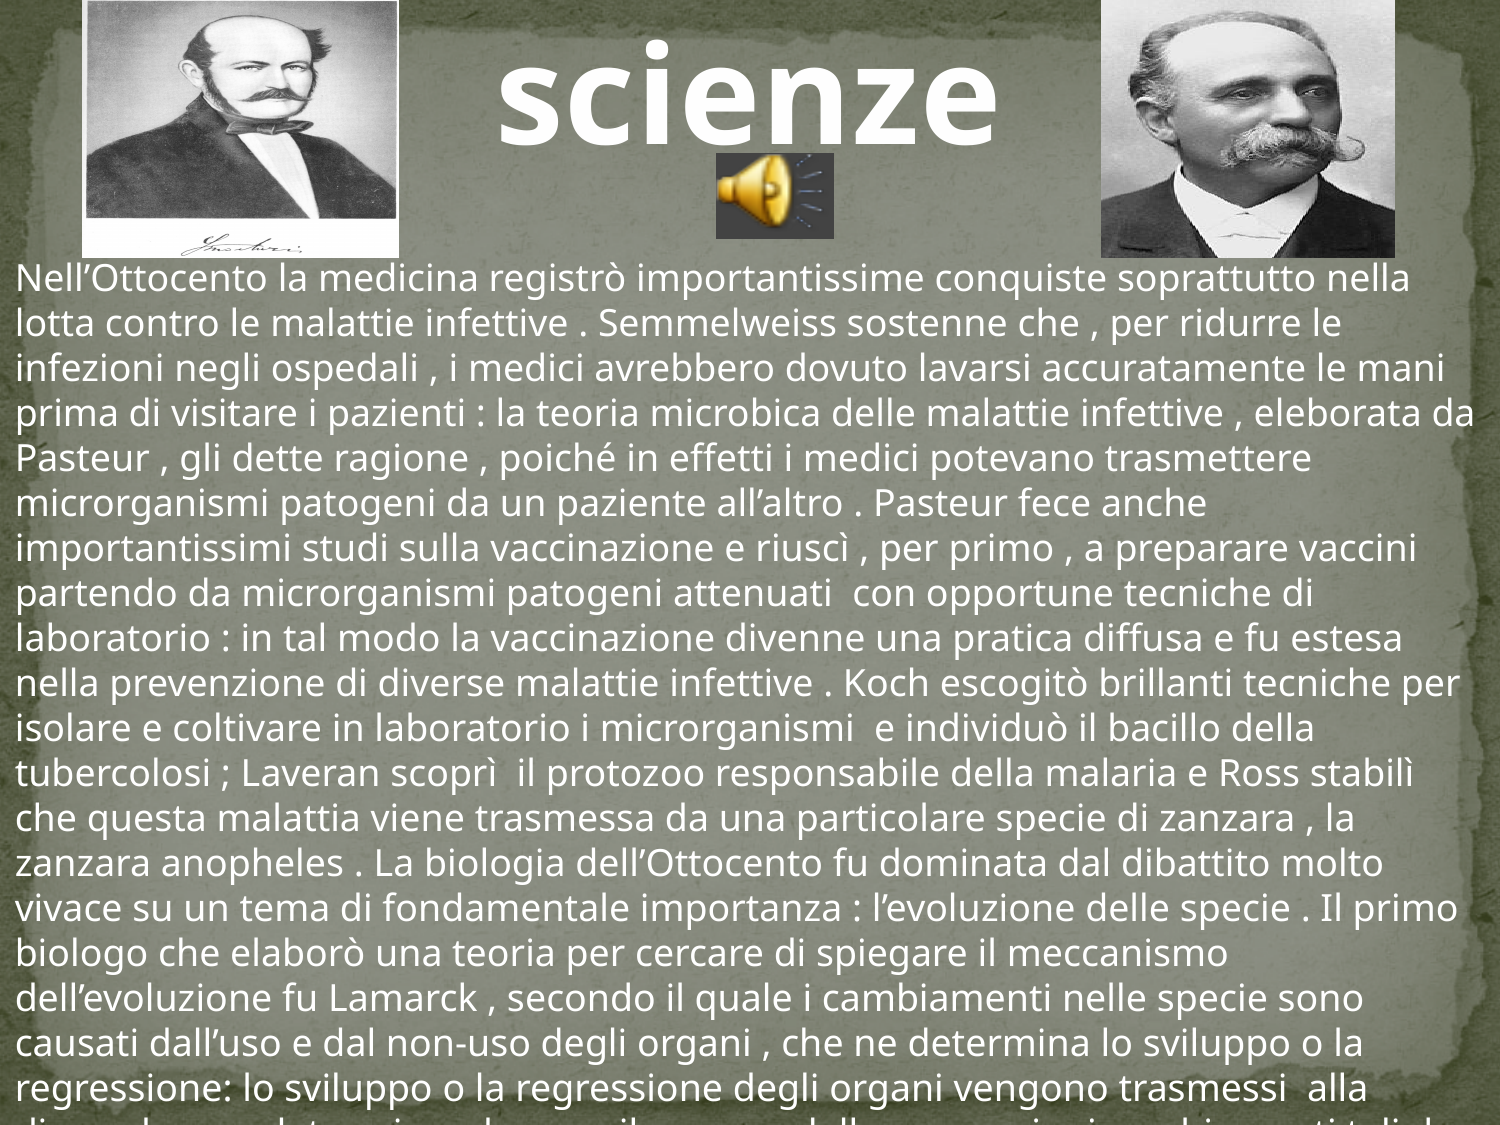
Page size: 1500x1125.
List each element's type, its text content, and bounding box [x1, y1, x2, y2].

text_box Nell’Ottocento la medicina registrò importantissime conquiste soprattutto nella lotta contro le malattie infettive . Semmelweiss sostenne che , per ridurre le infezioni negli ospedali , i medici avrebbero dovuto lavarsi accuratamente le mani prima di visitare i pazienti : la teoria microbica delle malattie infettive , eleborata da Pasteur , gli dette ragione , poiché in effetti i medici potevano trasmettere microrganismi patogeni da un paziente all’altro . Pasteur fece anche importantissimi studi sulla vaccinazione e riuscì , per primo , a preparare vaccini partendo da microrganismi patogeni attenuati con opportune tecniche di laboratorio : in tal modo la vaccinazione divenne una pratica diffusa e fu estesa nella prevenzione di diverse malattie infettive . Koch escogitò brillanti tecniche per isolare e coltivare in laboratorio i microrganismi e individuò il bacillo della tubercolosi ; Laveran scoprì il protozoo responsabile della malaria e Ross stabilì che questa malattia viene trasmessa da una particolare specie di zanzara , la zanzara anopheles . La biologia dell’Ottocento fu dominata dal dibattito molto vivace su un tema di fondamentale importanza : l’evoluzione delle specie . Il primo biologo che elaborò una teoria per cercare di spiegare il meccanismo dell’evoluzione fu Lamarck , secondo il quale i cambiamenti nelle specie sono causati dall’uso e dal non-uso degli organi , che ne determina lo sviluppo o la regressione: lo sviluppo o la regressione degli organi vengono trasmessi alla discendenza , determinando , con il passare delle generazioni cambiamenti tali da dare origine a nuove specie . Darwin , però , non era d’accordo con questa teoria e ne elaborò un’altra , che attualmente è accettata poiché è risultata compatibile con le moderne conoscenze di genetica . [0, 246, 1500, 1125]
picture [715, 153, 835, 239]
picture [82, 0, 399, 258]
text_box scienze [480, 0, 1018, 180]
picture [1101, 0, 1395, 258]
